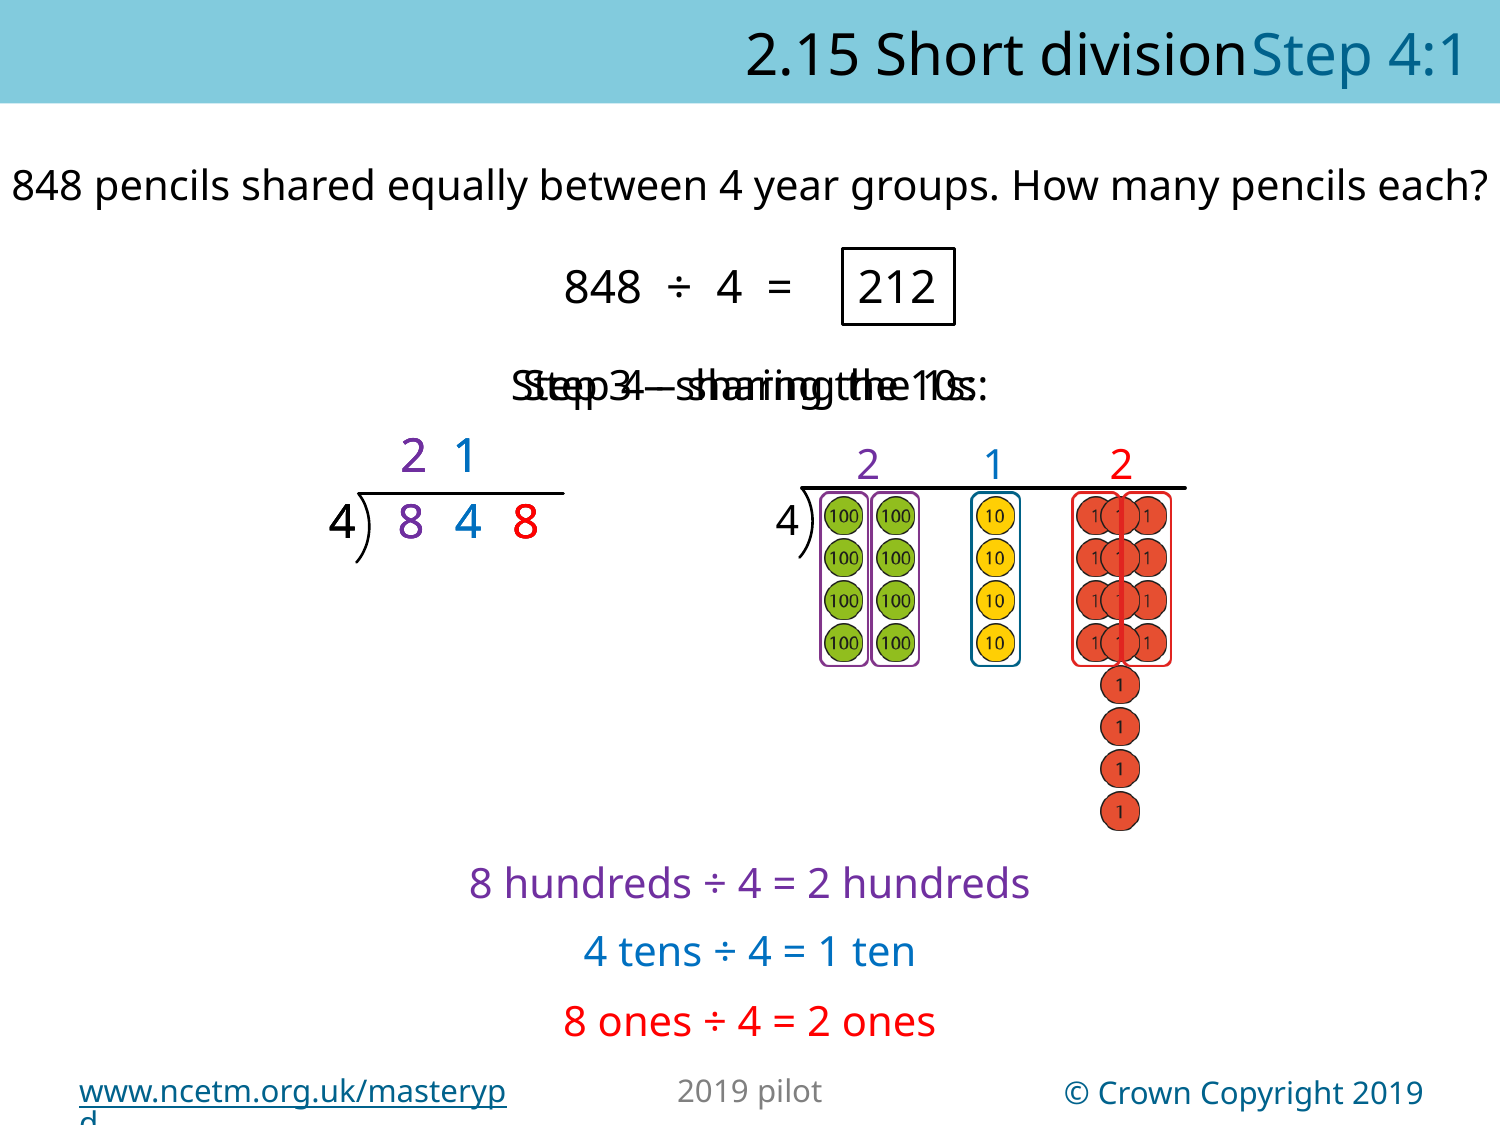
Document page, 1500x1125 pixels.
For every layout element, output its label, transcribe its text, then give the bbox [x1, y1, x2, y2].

list 2.15 Short division Step 4:1 [0, 0, 1500, 104]
picture [818, 571, 869, 667]
text_box Step 3 – sharing the 10s: [495, 351, 1004, 417]
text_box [1100, 674, 1140, 831]
text_box 4 tens ÷ 4 = 1 ten [568, 917, 932, 983]
text_box 2 [1094, 429, 1149, 473]
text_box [297, 481, 565, 575]
text_box 8 ones ÷ 4 = 2 ones [548, 986, 952, 1052]
text_box 848 pencils shared equally between 4 year groups. How many pencils each? [0, 150, 1500, 216]
text_box 212 [842, 250, 952, 321]
text_box 848 ÷ 4 = [548, 250, 808, 321]
text_box 8 hundreds ÷ 4 = 2 hundreds [454, 848, 1046, 914]
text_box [739, 475, 1187, 571]
text_box [842, 248, 955, 325]
picture [974, 571, 1018, 664]
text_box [321, 424, 586, 571]
text_box 2 [841, 429, 896, 473]
picture [1071, 571, 1172, 667]
picture [870, 571, 920, 667]
text_box 1 [967, 429, 1022, 473]
